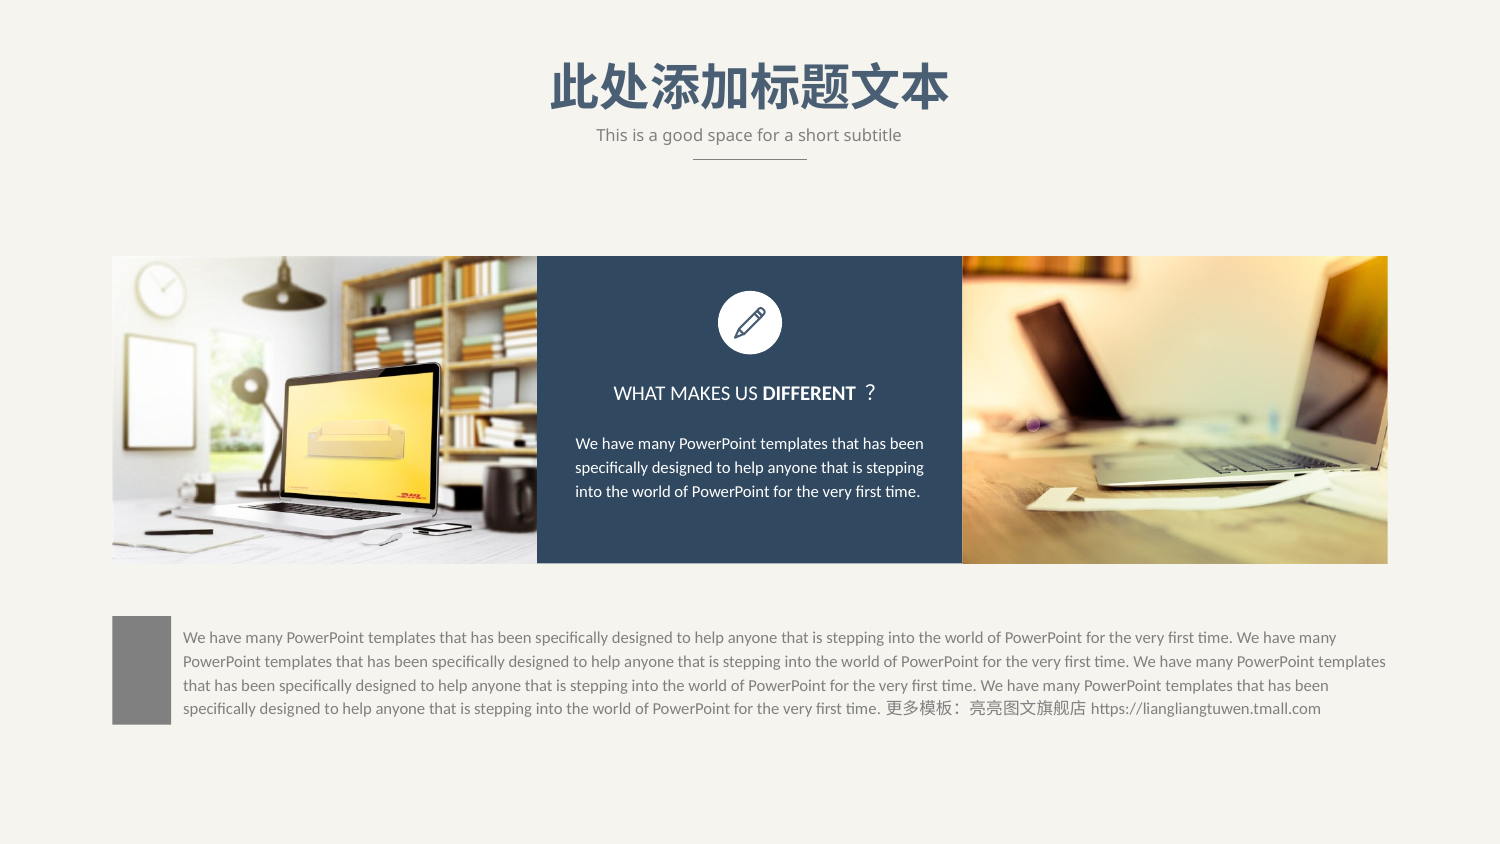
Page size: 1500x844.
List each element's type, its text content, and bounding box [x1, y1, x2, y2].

text_box WHAT MAKES US DIFFERENT ？ We have many PowerPoint templates that has been specifically designed to help anyone that is stepping into the world of PowerPoint for the very first time. [575, 374, 925, 525]
text_box [717, 290, 783, 355]
text_box [112, 256, 537, 564]
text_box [734, 307, 766, 338]
text_box 此处添加标题文本 [535, 47, 965, 123]
text_box [537, 256, 962, 564]
text_box This is a good space for a short subtitle [581, 117, 918, 153]
text_box We have many PowerPoint templates that has been specifically designed to help anyone that is stepping into the world of PowerPoint for the very first time. We have many PowerPoint templates that has been specifically designed to help anyone that is stepping into the world of PowerPoint for the very first time. We have many PowerPoint templates that has been specifically designed to help anyone that is stepping into the world of PowerPoint for the very first time. We have many PowerPoint templates that has been specifically designed to help anyone that is stepping into the world of PowerPoint for the very first time.更多模板：亮亮图文旗舰店https://liangliangtuwen.tmall.com [183, 622, 1389, 719]
text_box [112, 616, 172, 725]
text_box [962, 256, 1388, 564]
